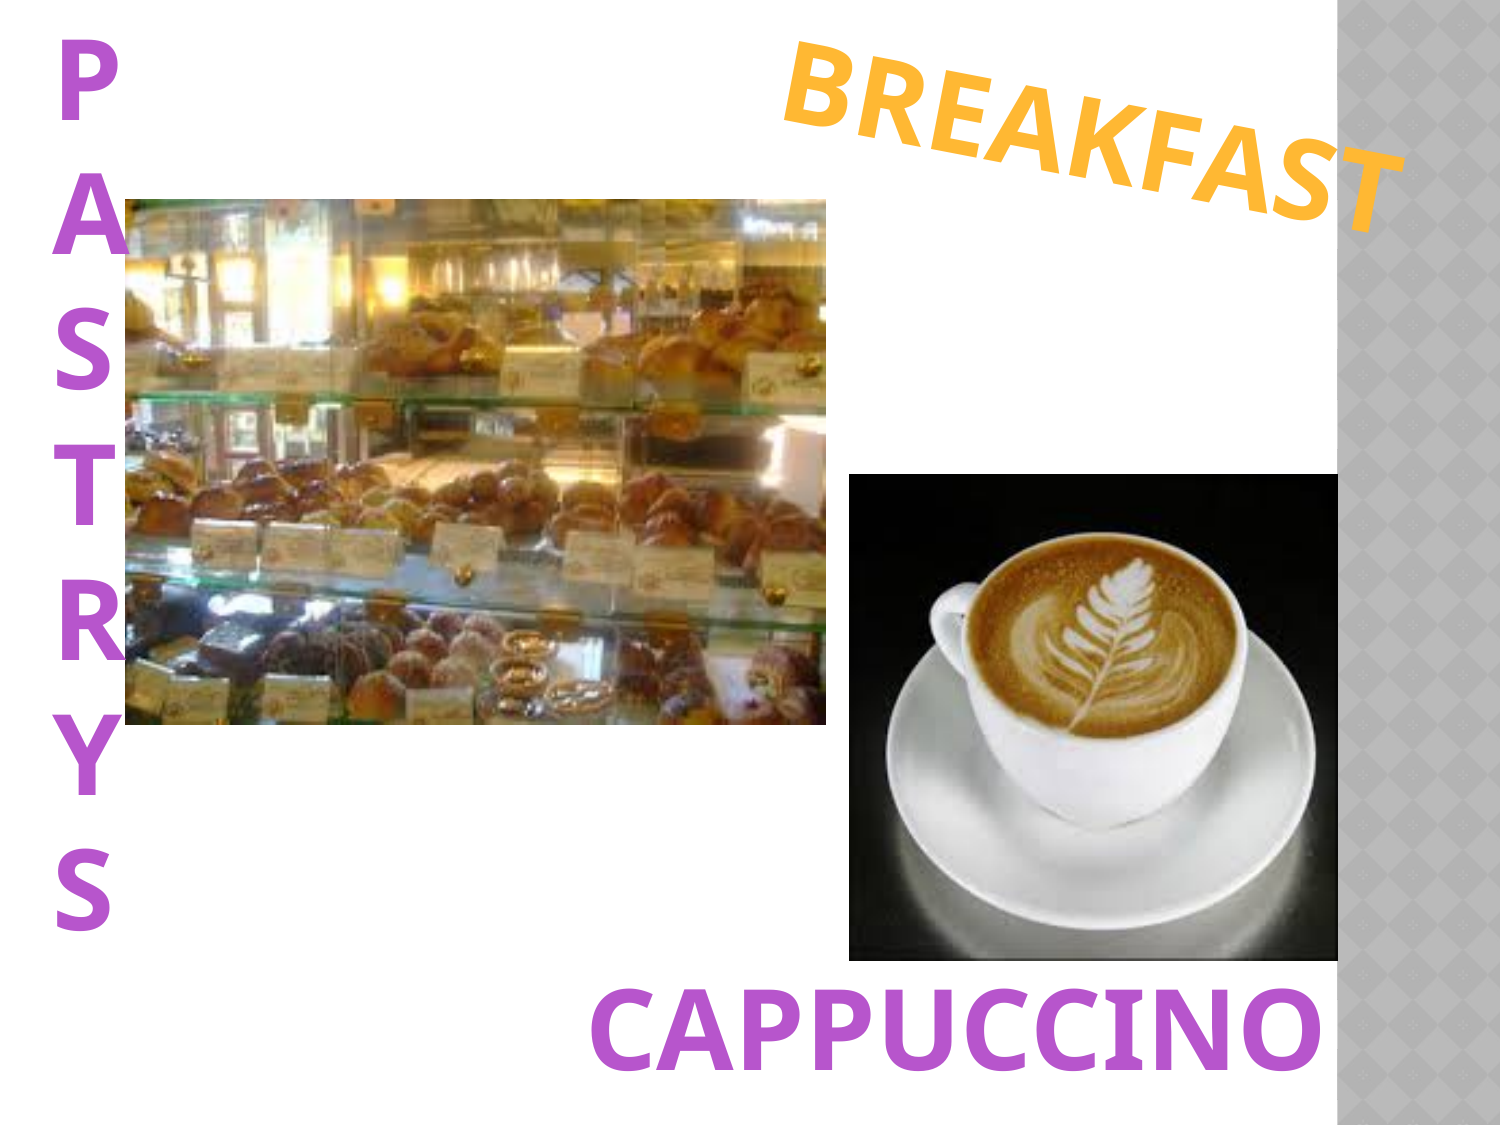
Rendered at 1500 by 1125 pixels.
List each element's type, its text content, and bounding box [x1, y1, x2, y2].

text_box CAPPUCCINO [512, 949, 1400, 1100]
picture [849, 474, 1338, 961]
text_box BREAKFAST [753, 0, 1431, 271]
picture [124, 199, 827, 726]
text_box PASTRY S [37, 0, 98, 960]
